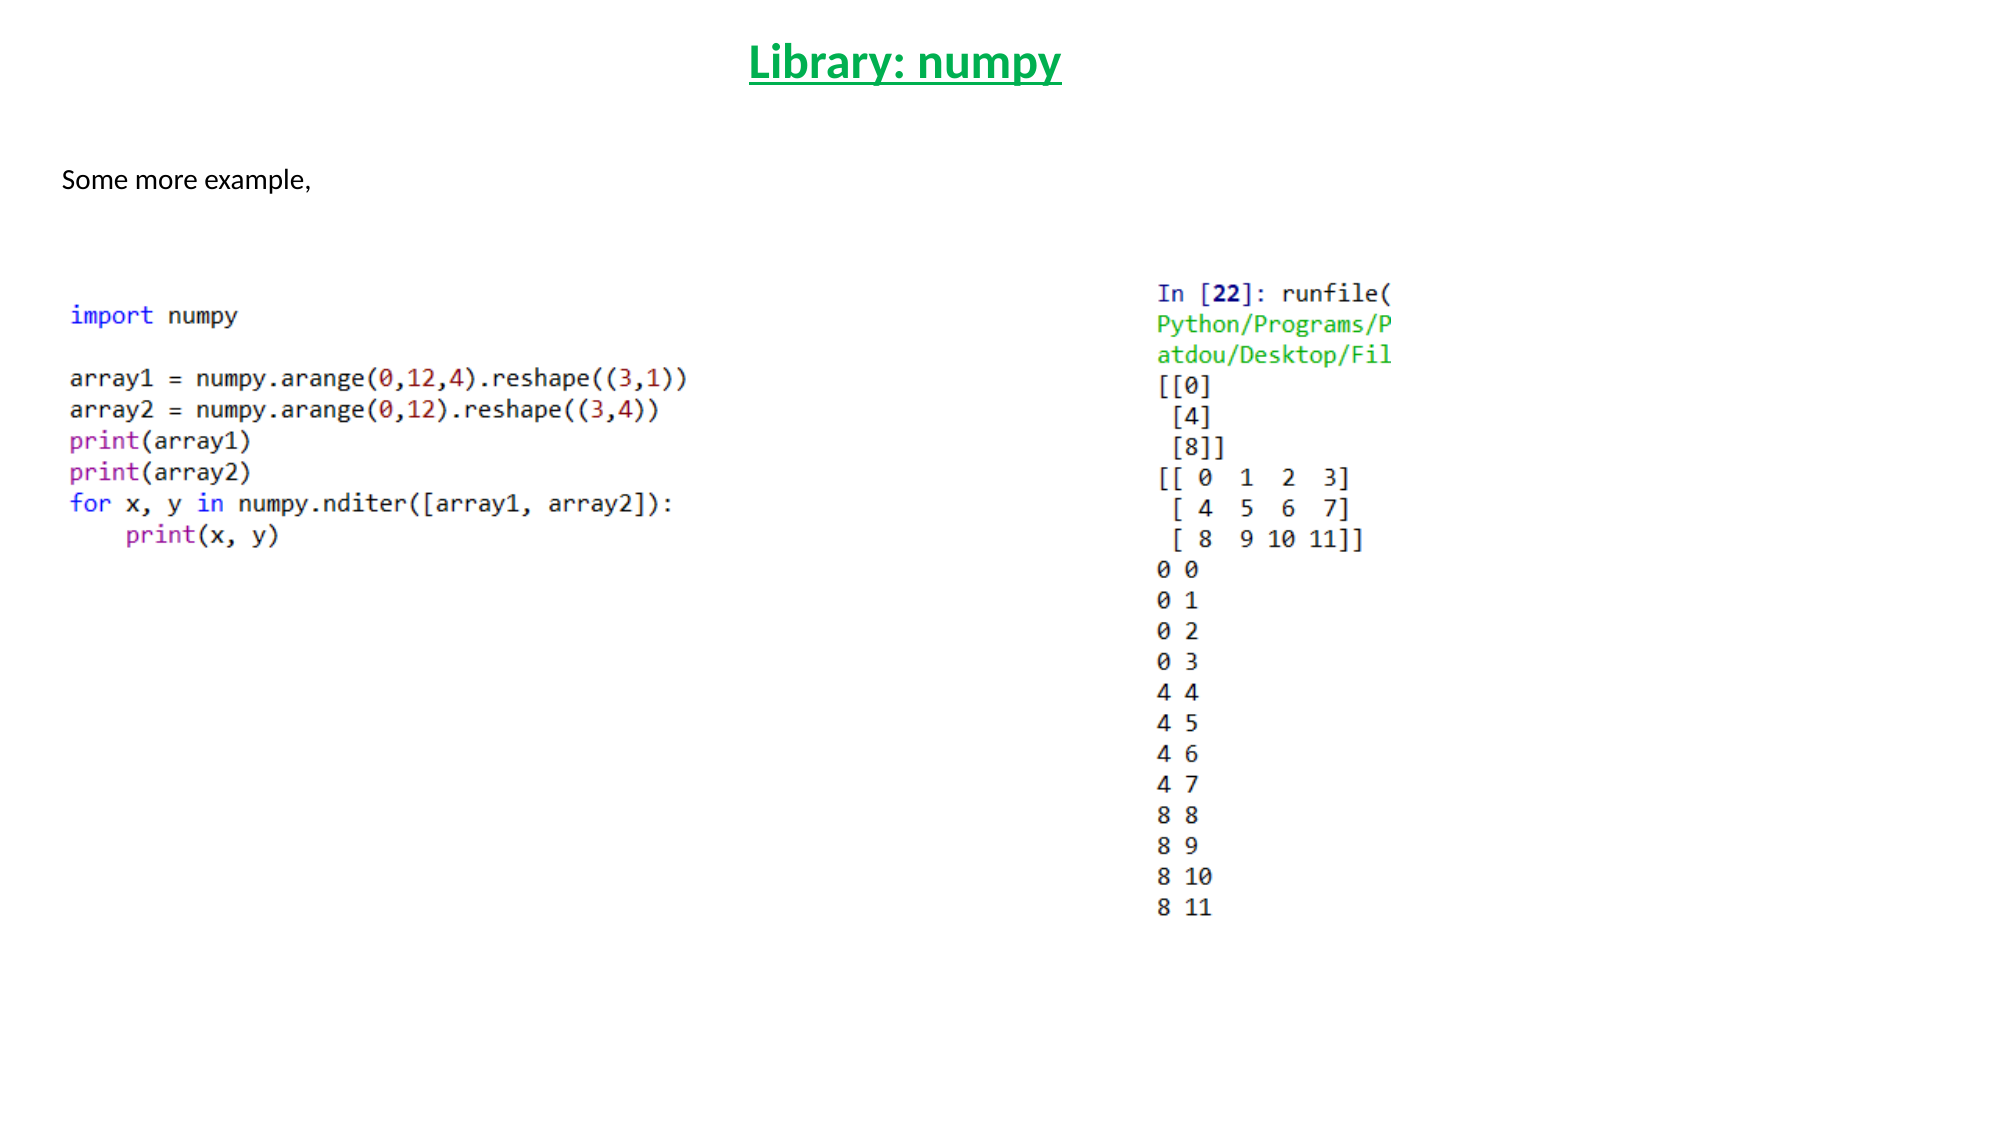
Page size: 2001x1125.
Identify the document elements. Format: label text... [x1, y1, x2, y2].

picture [65, 294, 689, 565]
text_box Library: numpy [734, 21, 1077, 97]
text_box Some more example, [47, 153, 349, 204]
picture [1151, 268, 1391, 931]
